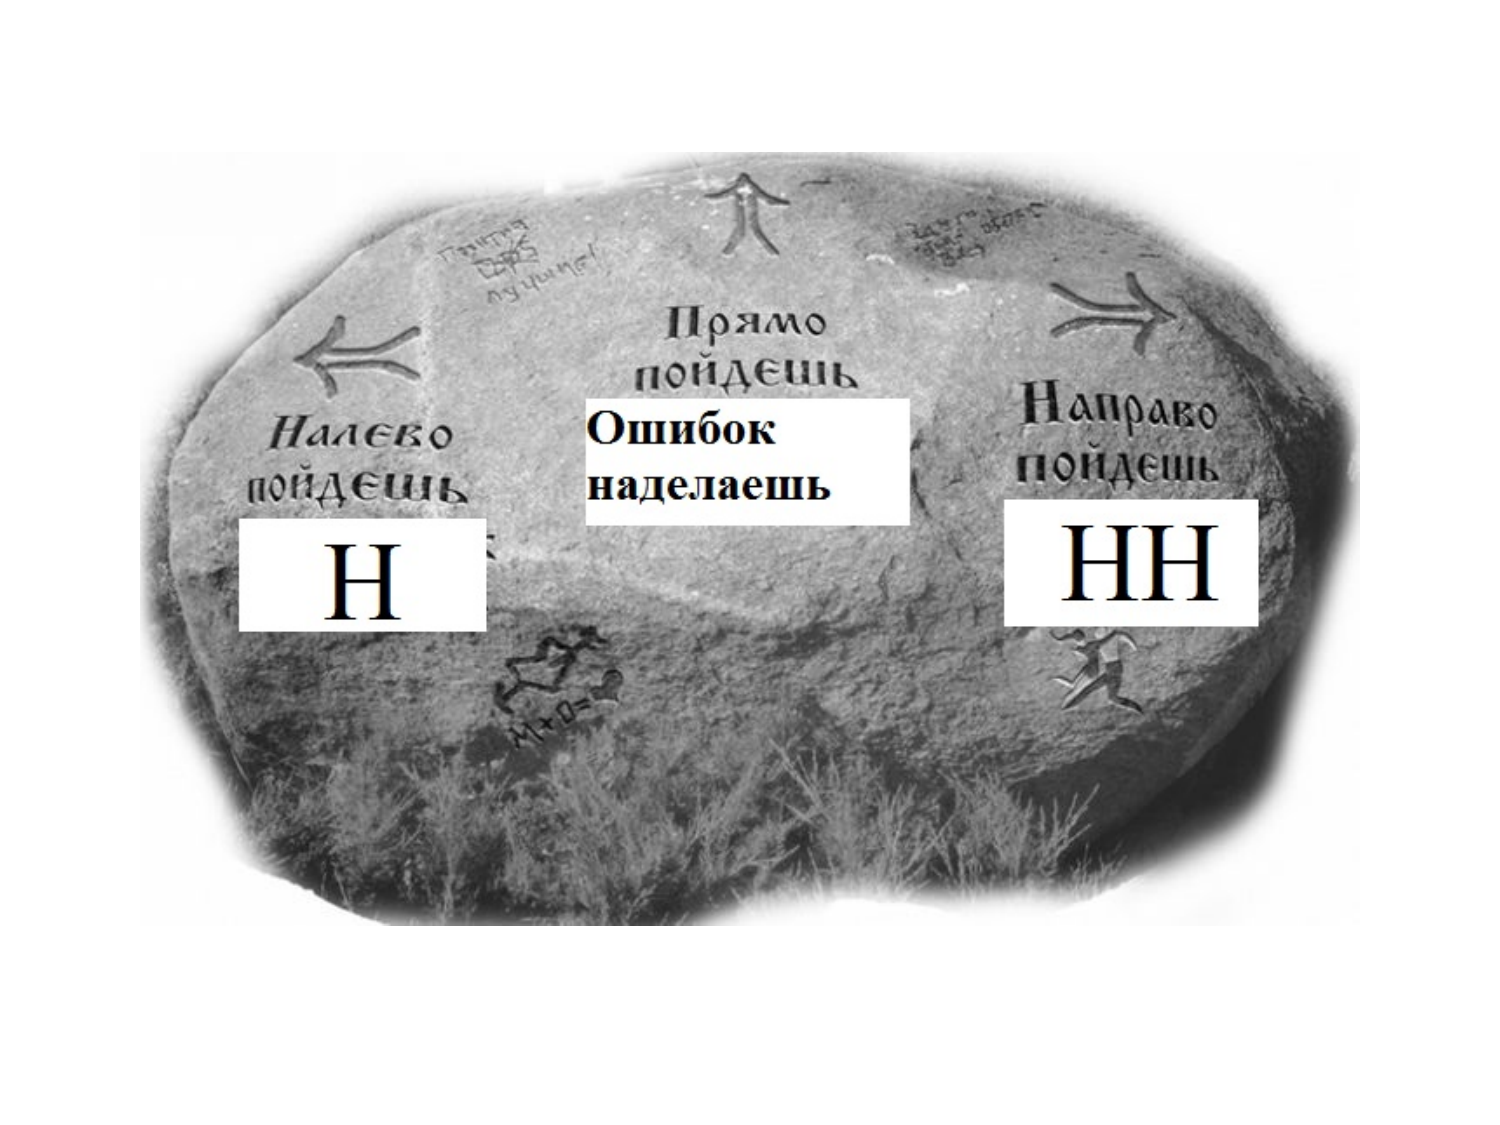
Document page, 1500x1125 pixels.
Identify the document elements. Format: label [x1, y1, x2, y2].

list [140, 152, 1360, 927]
